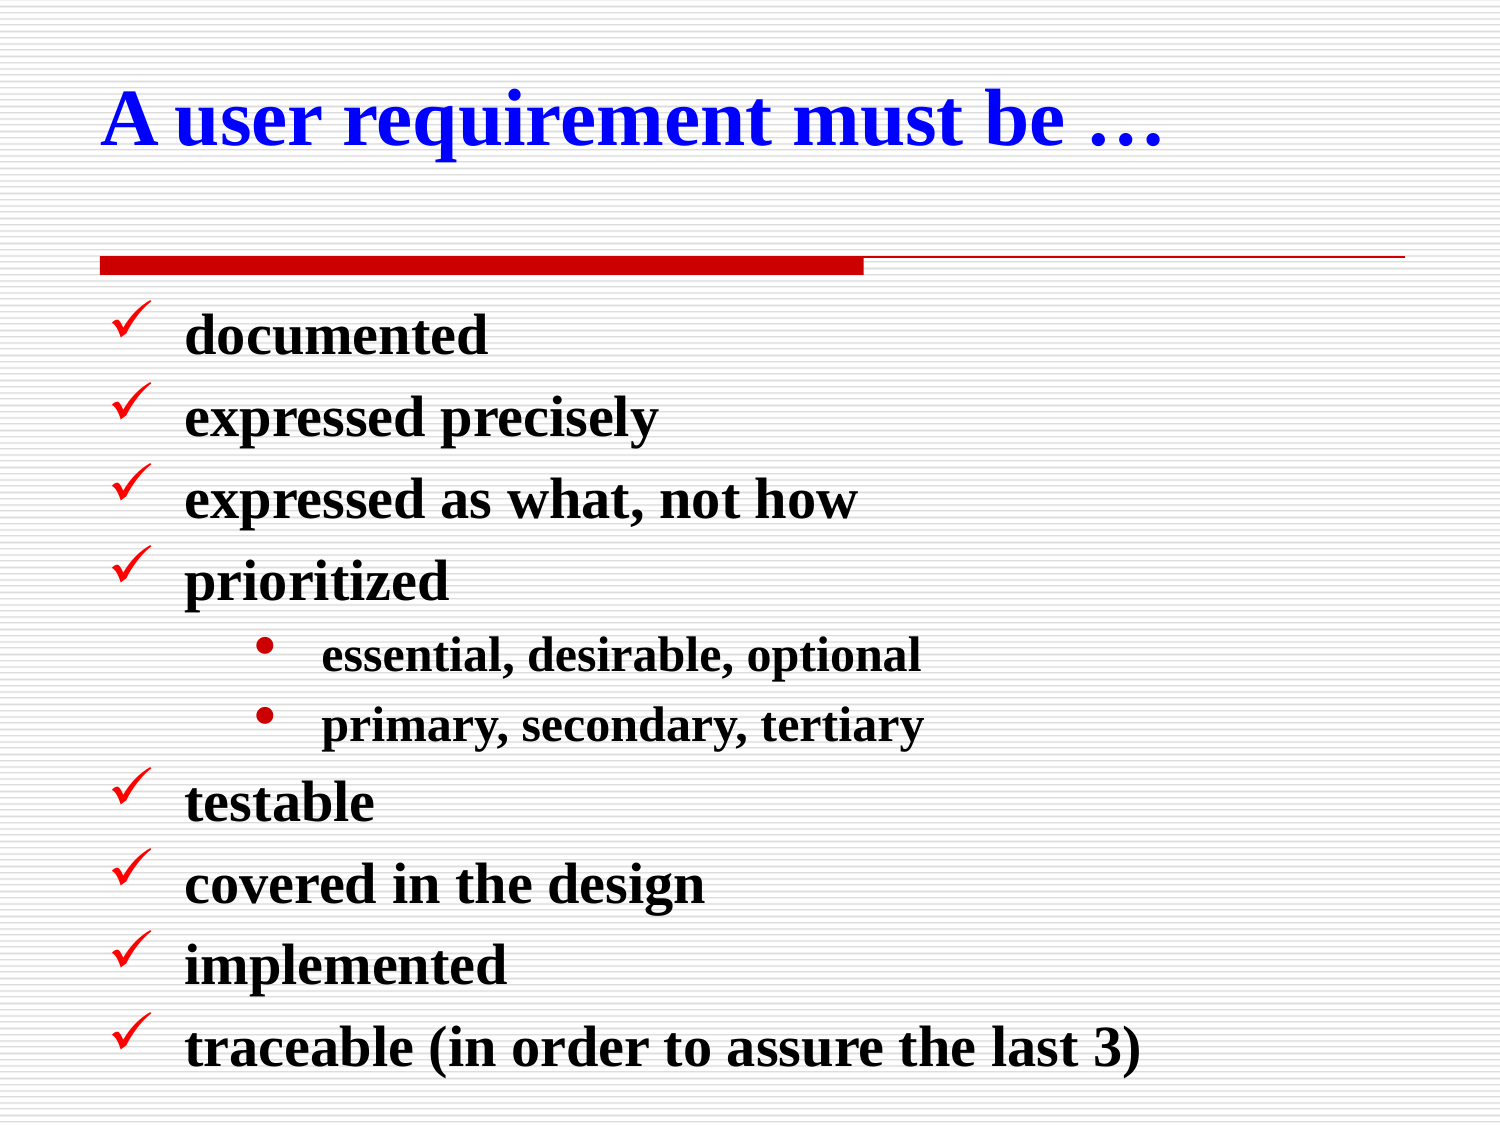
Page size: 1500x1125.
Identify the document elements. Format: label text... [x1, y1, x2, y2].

text_box A user requirement must be … [85, 38, 1436, 188]
text_box documented expressed precisely expressed as what, not how prioritized essential, desirable, optional primary, secondary, tertiary testable covered in the design implemented traceable (in order to assure the last 3) [92, 289, 1500, 1111]
picture [0, 0, 1500, 1125]
